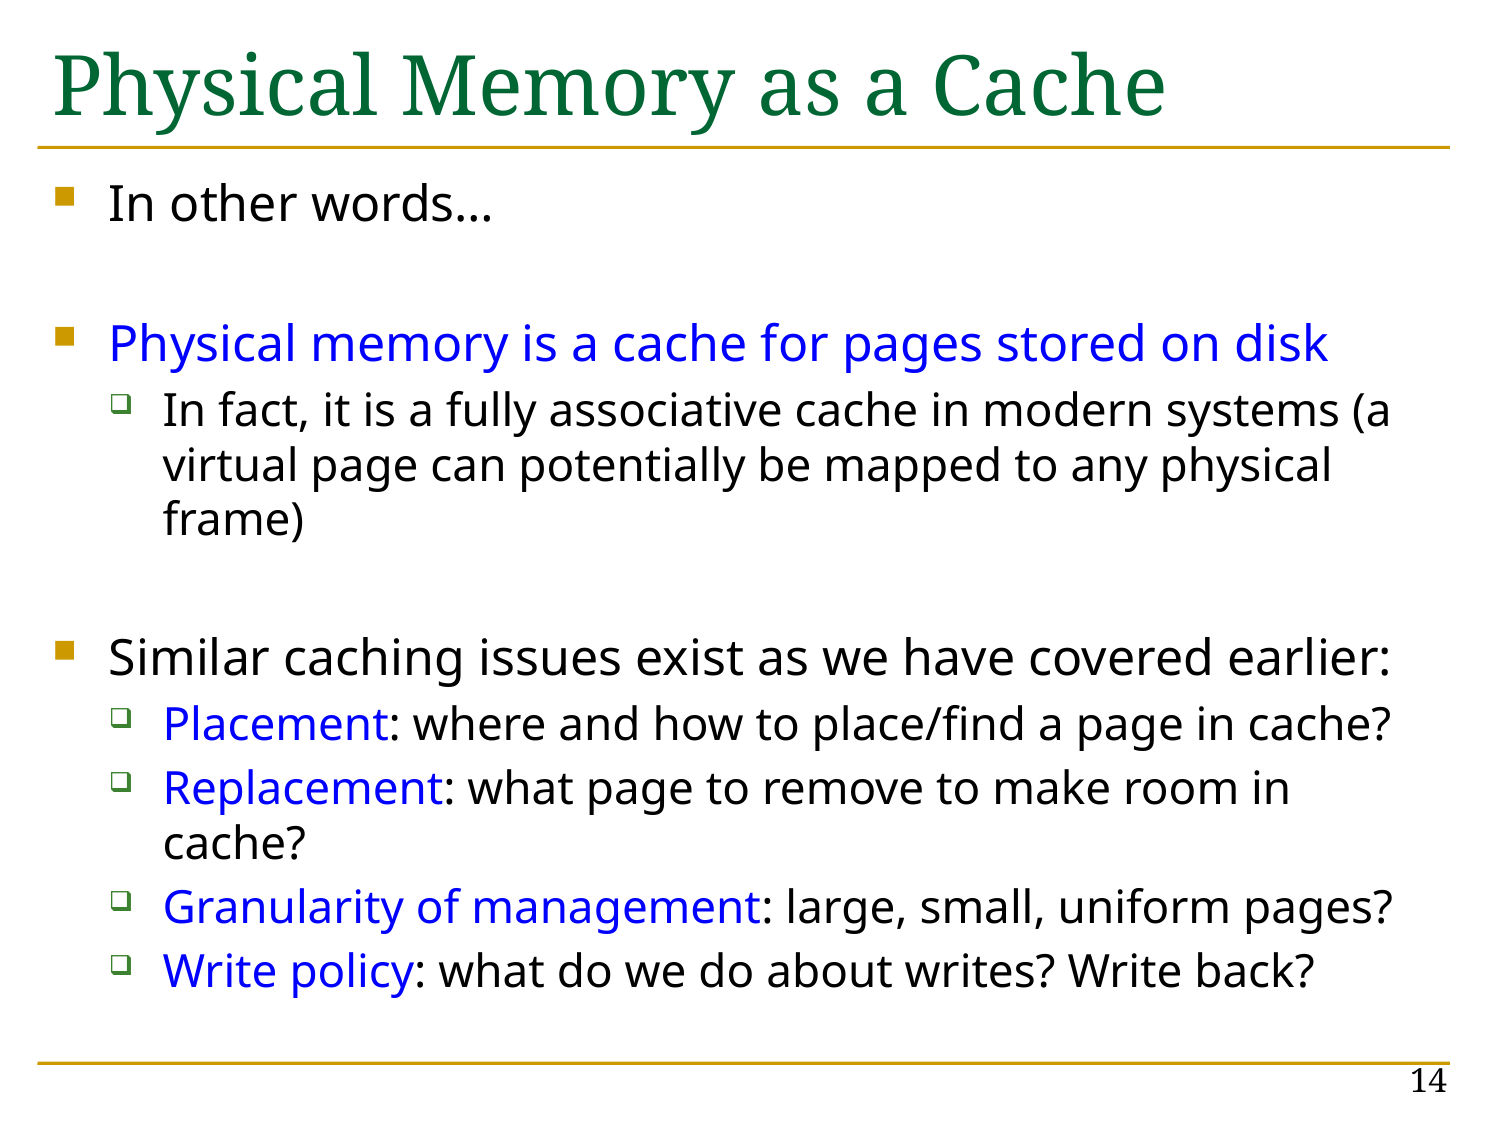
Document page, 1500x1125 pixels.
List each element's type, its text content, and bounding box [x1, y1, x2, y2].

slide_number 14 [1111, 1036, 1462, 1112]
title Physical Memory as a Cache [37, 24, 1450, 163]
list In other words… Physical memory is a cache for pages stored on disk In fact, it is a fully associative cache in modern systems (a virtual page can potentially be mapped to any physical frame) Similar caching issues exist as we have covered earlier: Placement: where and how to place/find a page in cache? Replacement: what page to remove to make room in cache? Granularity of management: large, small, uniform pages? Write policy: what do we do about writes? Write back? [37, 163, 1450, 1016]
